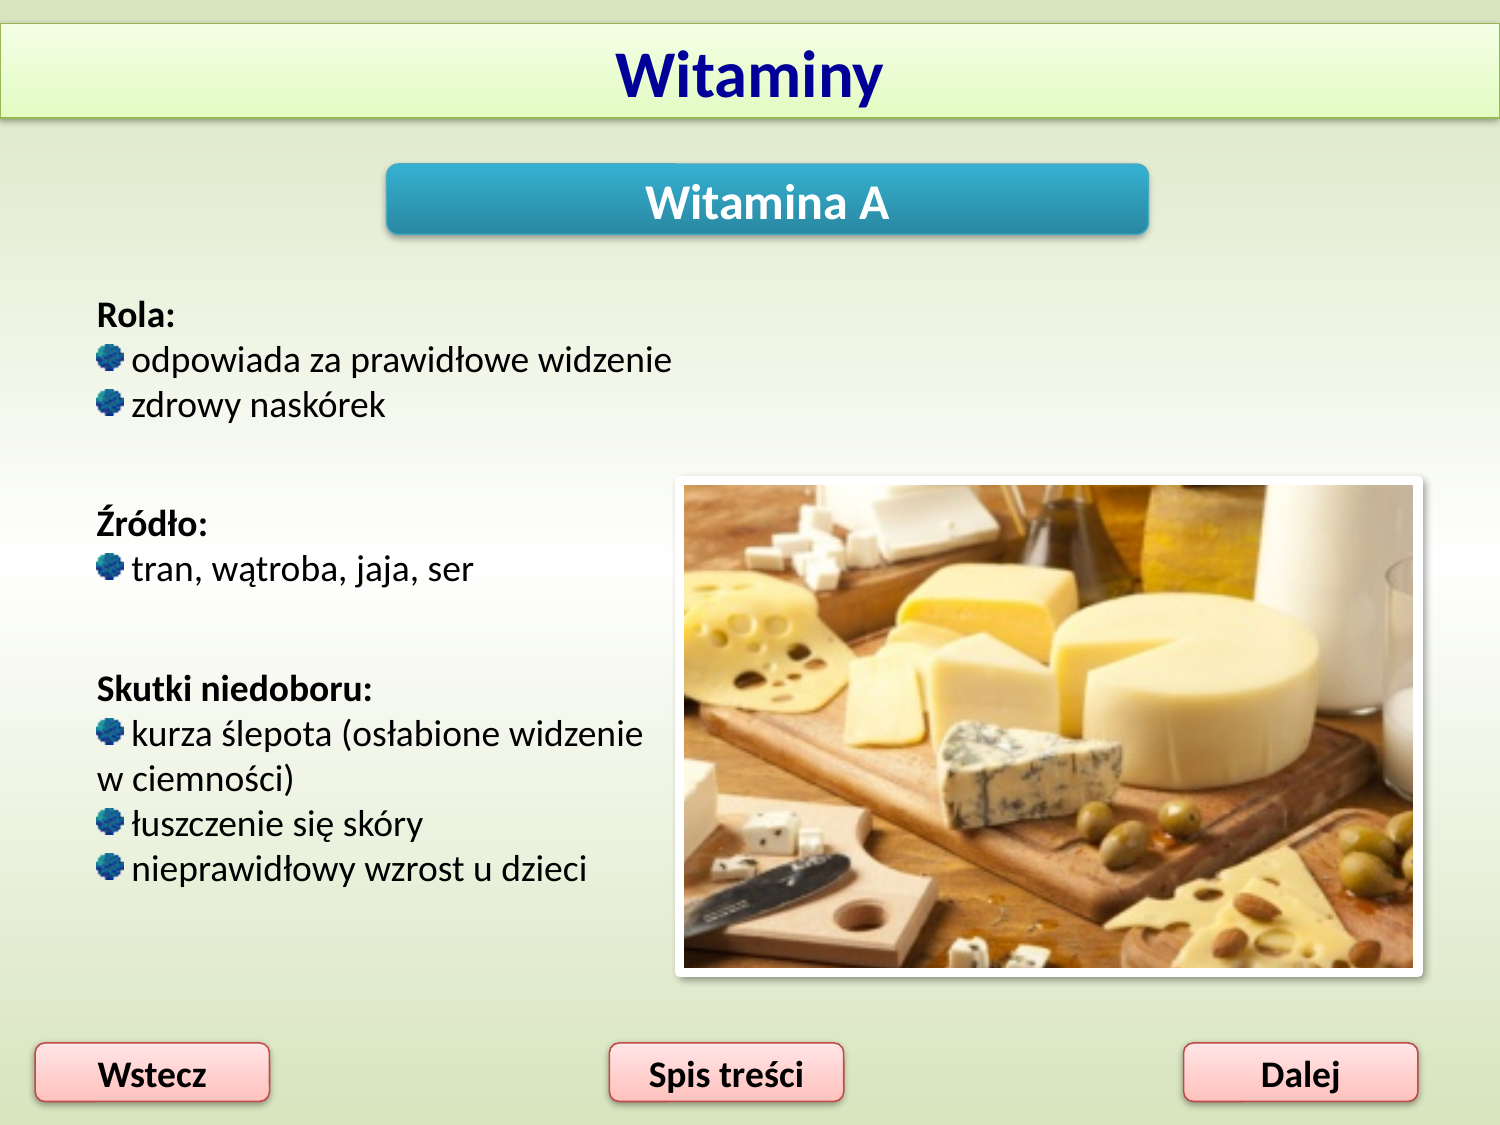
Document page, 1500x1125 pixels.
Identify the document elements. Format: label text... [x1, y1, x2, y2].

picture [96, 808, 124, 835]
text_box Wstecz [34, 1042, 271, 1103]
picture [96, 344, 124, 371]
picture [96, 389, 124, 416]
picture [96, 853, 124, 880]
text_box Spis treści [608, 1042, 845, 1103]
picture [96, 718, 124, 745]
text_box Witaminy [0, 23, 1500, 119]
text_box Źródło: tran, wątroba, jaja, ser [81, 491, 676, 597]
text_box Dalej [1182, 1042, 1419, 1103]
text_box Witamina A [385, 163, 1150, 236]
text_box Rola: odpowiada za prawidłowe widzenie zdrowy naskórek [82, 282, 903, 433]
text_box [678, 478, 1420, 975]
picture [96, 553, 124, 580]
text_box Skutki niedoboru: kurza ślepota (osłabione widzenie w ciemności) łuszczenie się skóry nieprawidłowy wzrost u dzieci [82, 656, 676, 897]
